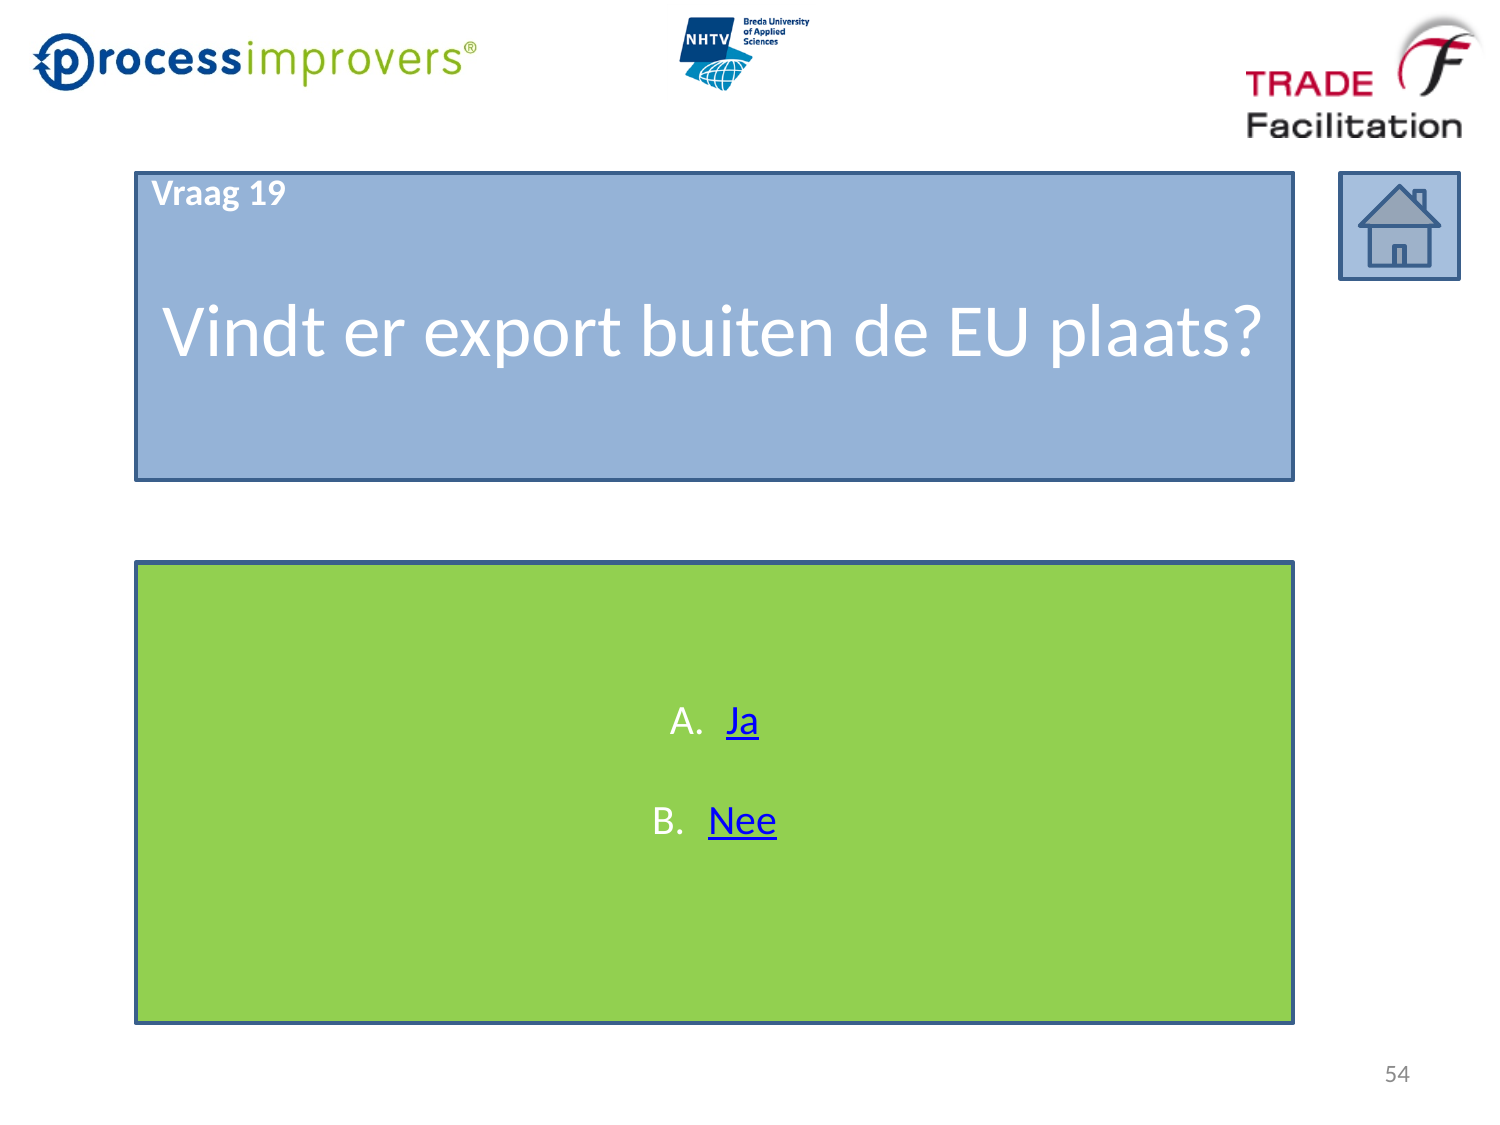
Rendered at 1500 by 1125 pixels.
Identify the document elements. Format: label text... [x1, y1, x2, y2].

text_box [1338, 171, 1461, 281]
picture [1246, 10, 1487, 138]
text_box Vraag 19 [136, 160, 302, 221]
slide_number 54 [1074, 1042, 1425, 1103]
picture [29, 30, 479, 93]
text_box Ja Nee [134, 560, 1295, 1025]
picture [667, 4, 816, 103]
text_box Vindt er export buiten de EU plaats? [134, 171, 1295, 482]
